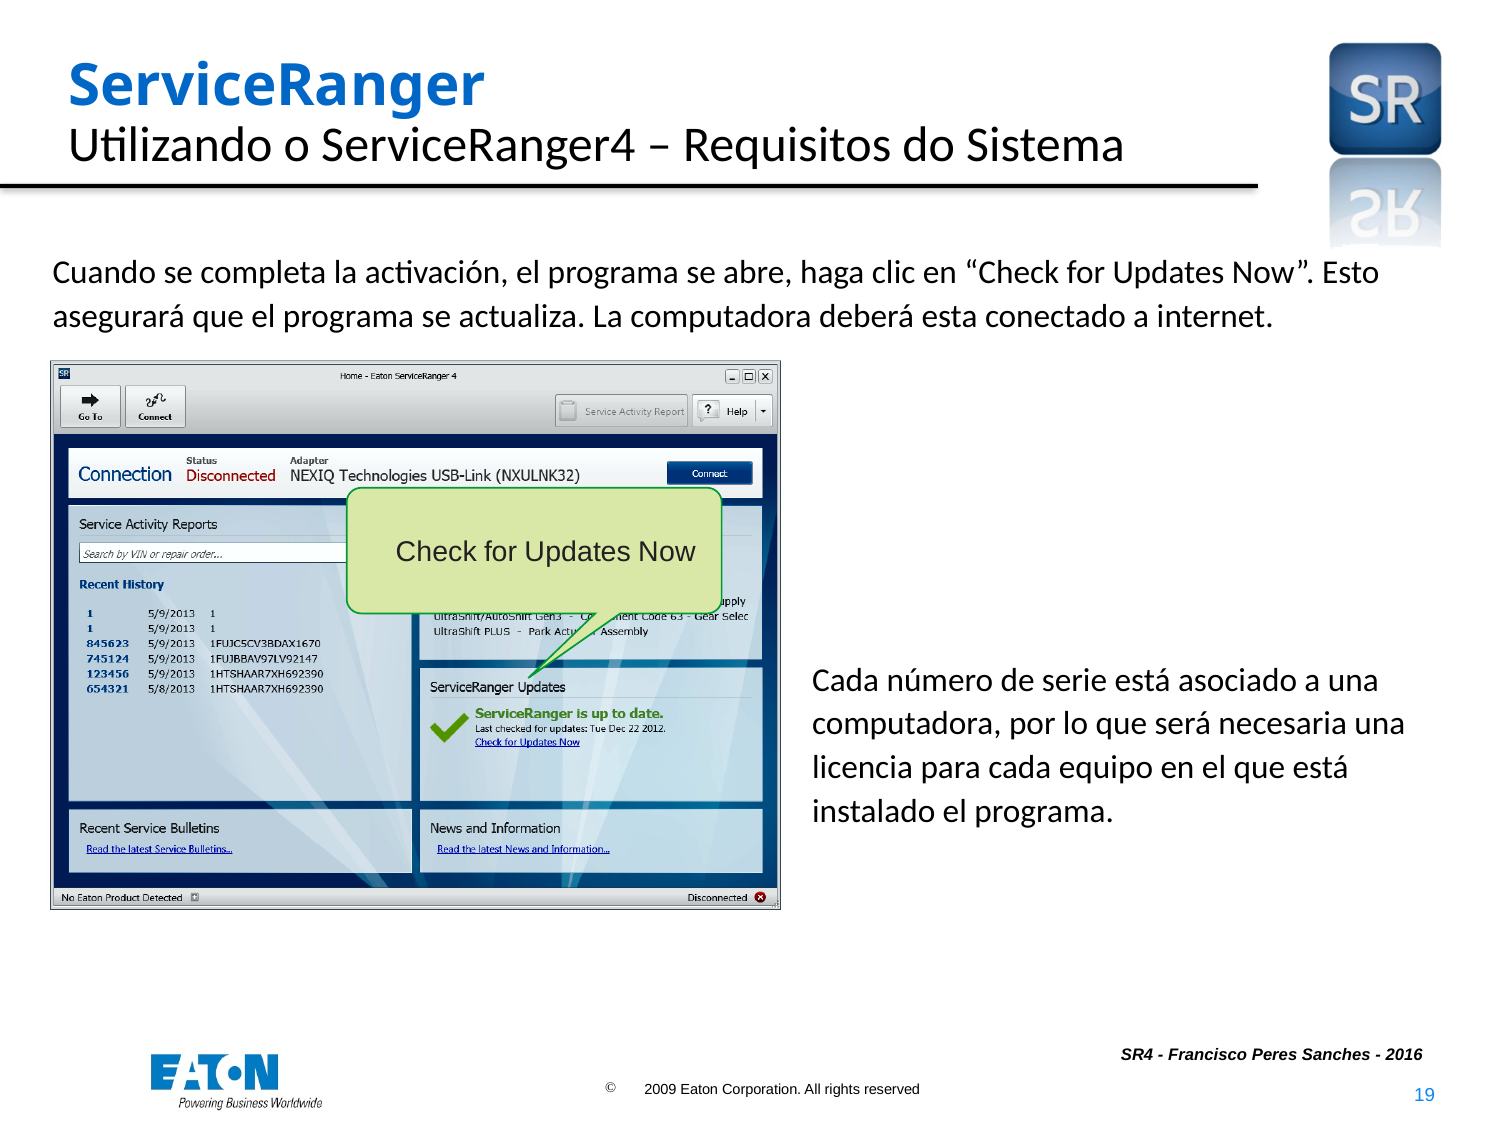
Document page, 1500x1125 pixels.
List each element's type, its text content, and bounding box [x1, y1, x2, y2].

text_box Cada número de serie está asociado a una computadora, por lo que será necesaria una licencia para cada equipo en el que está instalado el programa. [797, 646, 1471, 837]
picture [44, 356, 787, 914]
title ServiceRanger Utilizando o ServiceRanger4 – Requisitos do Sistema [53, 0, 1354, 180]
picture [142, 1044, 330, 1118]
text_box Cuando se completa la activación, el programa se abre, haga clic en “Check for Updates Now”. Esto asegurará que el programa se actualiza. La computadora deberá esta conectado a internet. [37, 239, 1456, 342]
